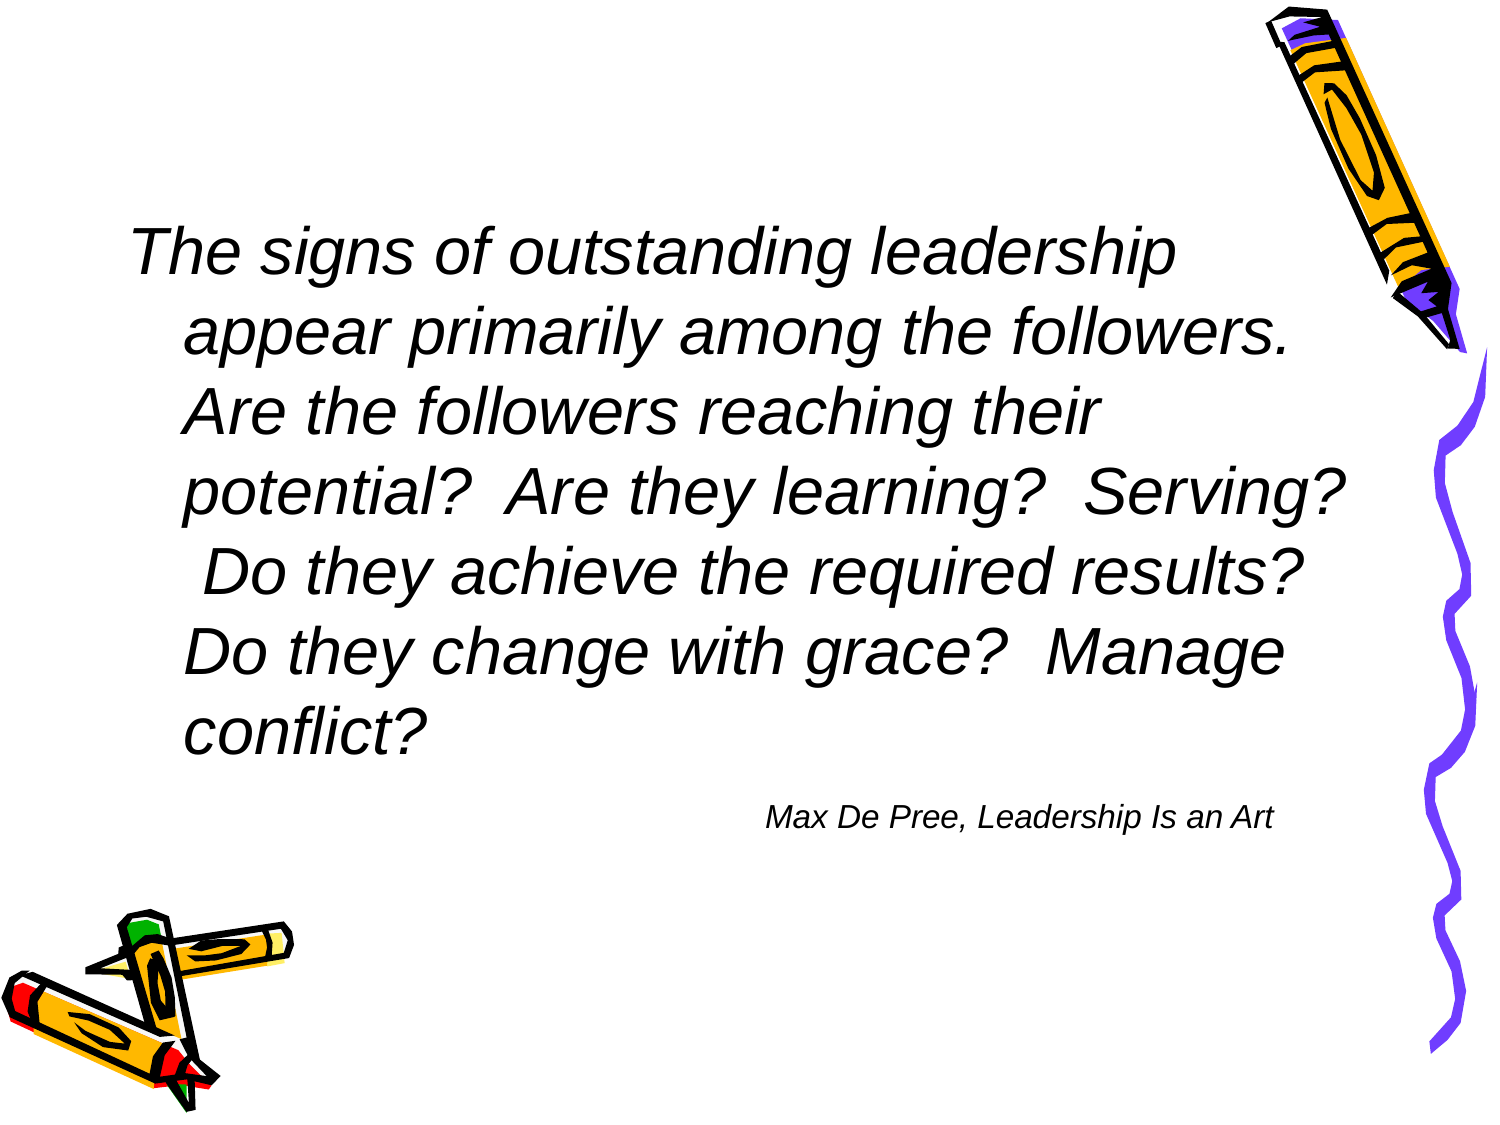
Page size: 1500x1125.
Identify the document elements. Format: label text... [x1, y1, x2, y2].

list The signs of outstanding leadership appear primarily among the followers. Are the followers reaching their potential? Are they learning? Serving? Do they achieve the required results? Do they change with grace? Manage conflict? Max De Pree, Leadership Is an Art [112, 199, 1376, 1006]
